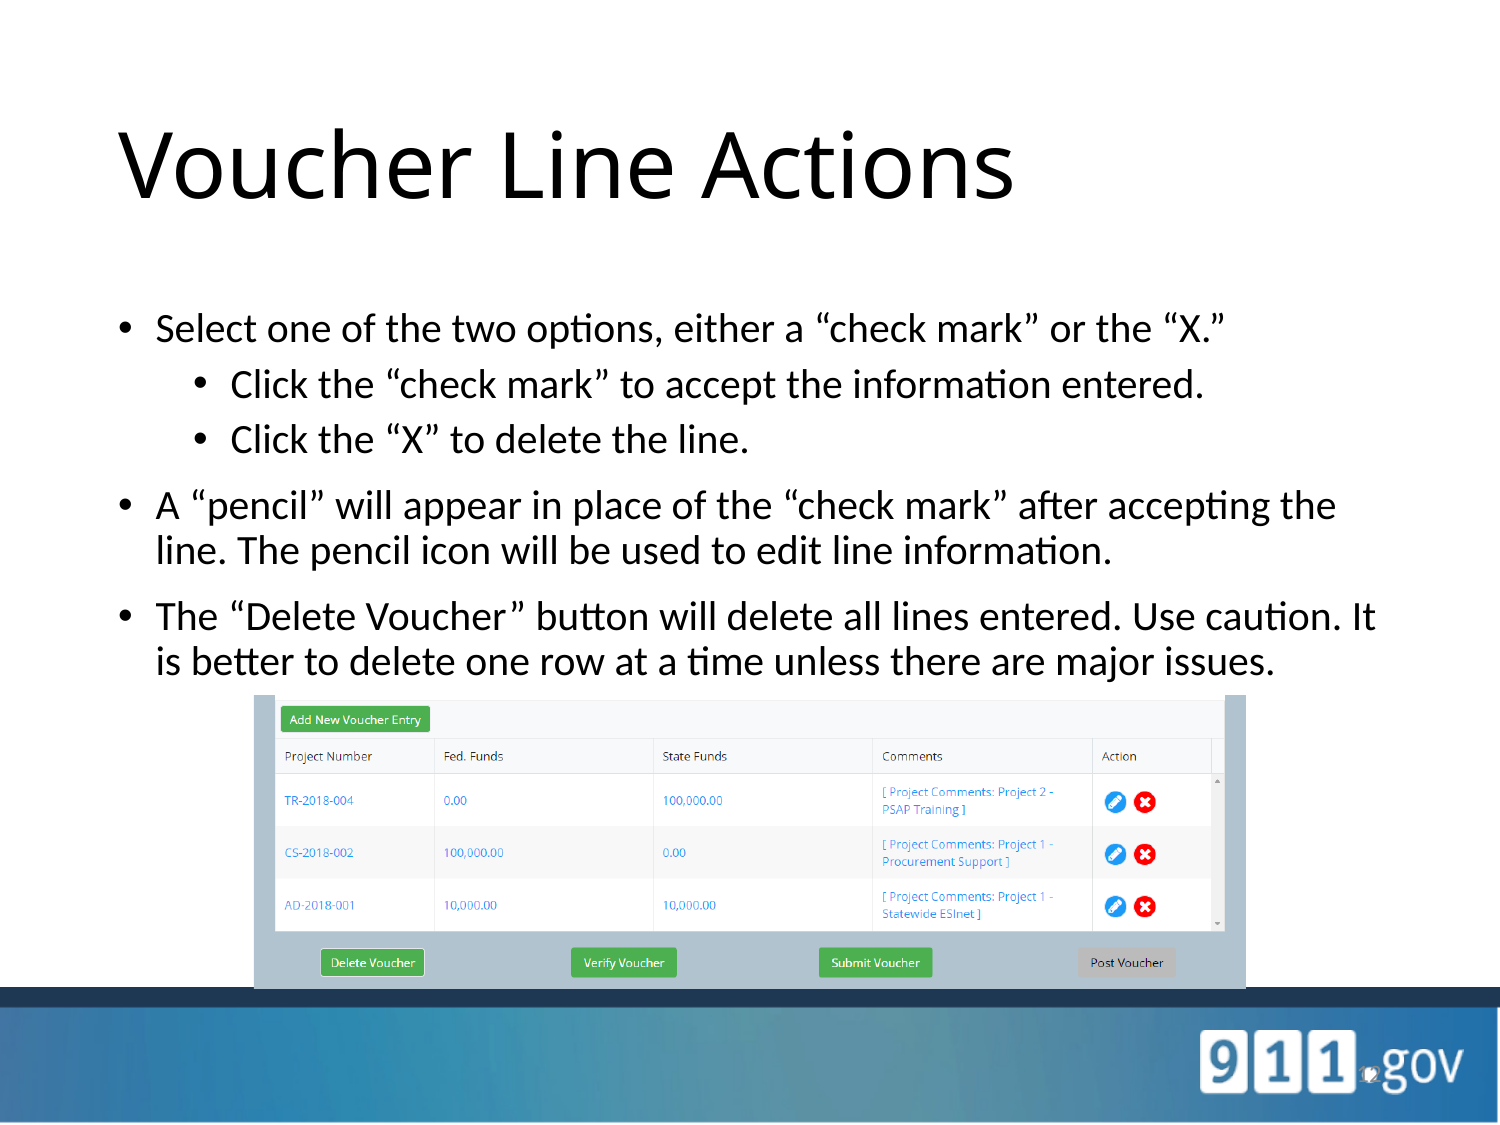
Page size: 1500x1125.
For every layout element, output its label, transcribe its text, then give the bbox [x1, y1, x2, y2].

title Voucher Line Actions [103, 59, 1397, 278]
picture [0, 987, 1500, 1125]
slide_number 12 [1059, 1042, 1397, 1103]
picture [253, 695, 1246, 989]
list Select one of the two options, either a “check mark” or the “X.” Click the “check mark” to accept the information entered. Click the “X” to delete the line. A “pencil” will appear in place of the “check mark” after accepting the line. The pencil icon will be used to edit line information. The “Delete Voucher” button will delete all lines entered. Use caution. It is better to delete one row at a time unless there are major issues. [103, 299, 1397, 1014]
